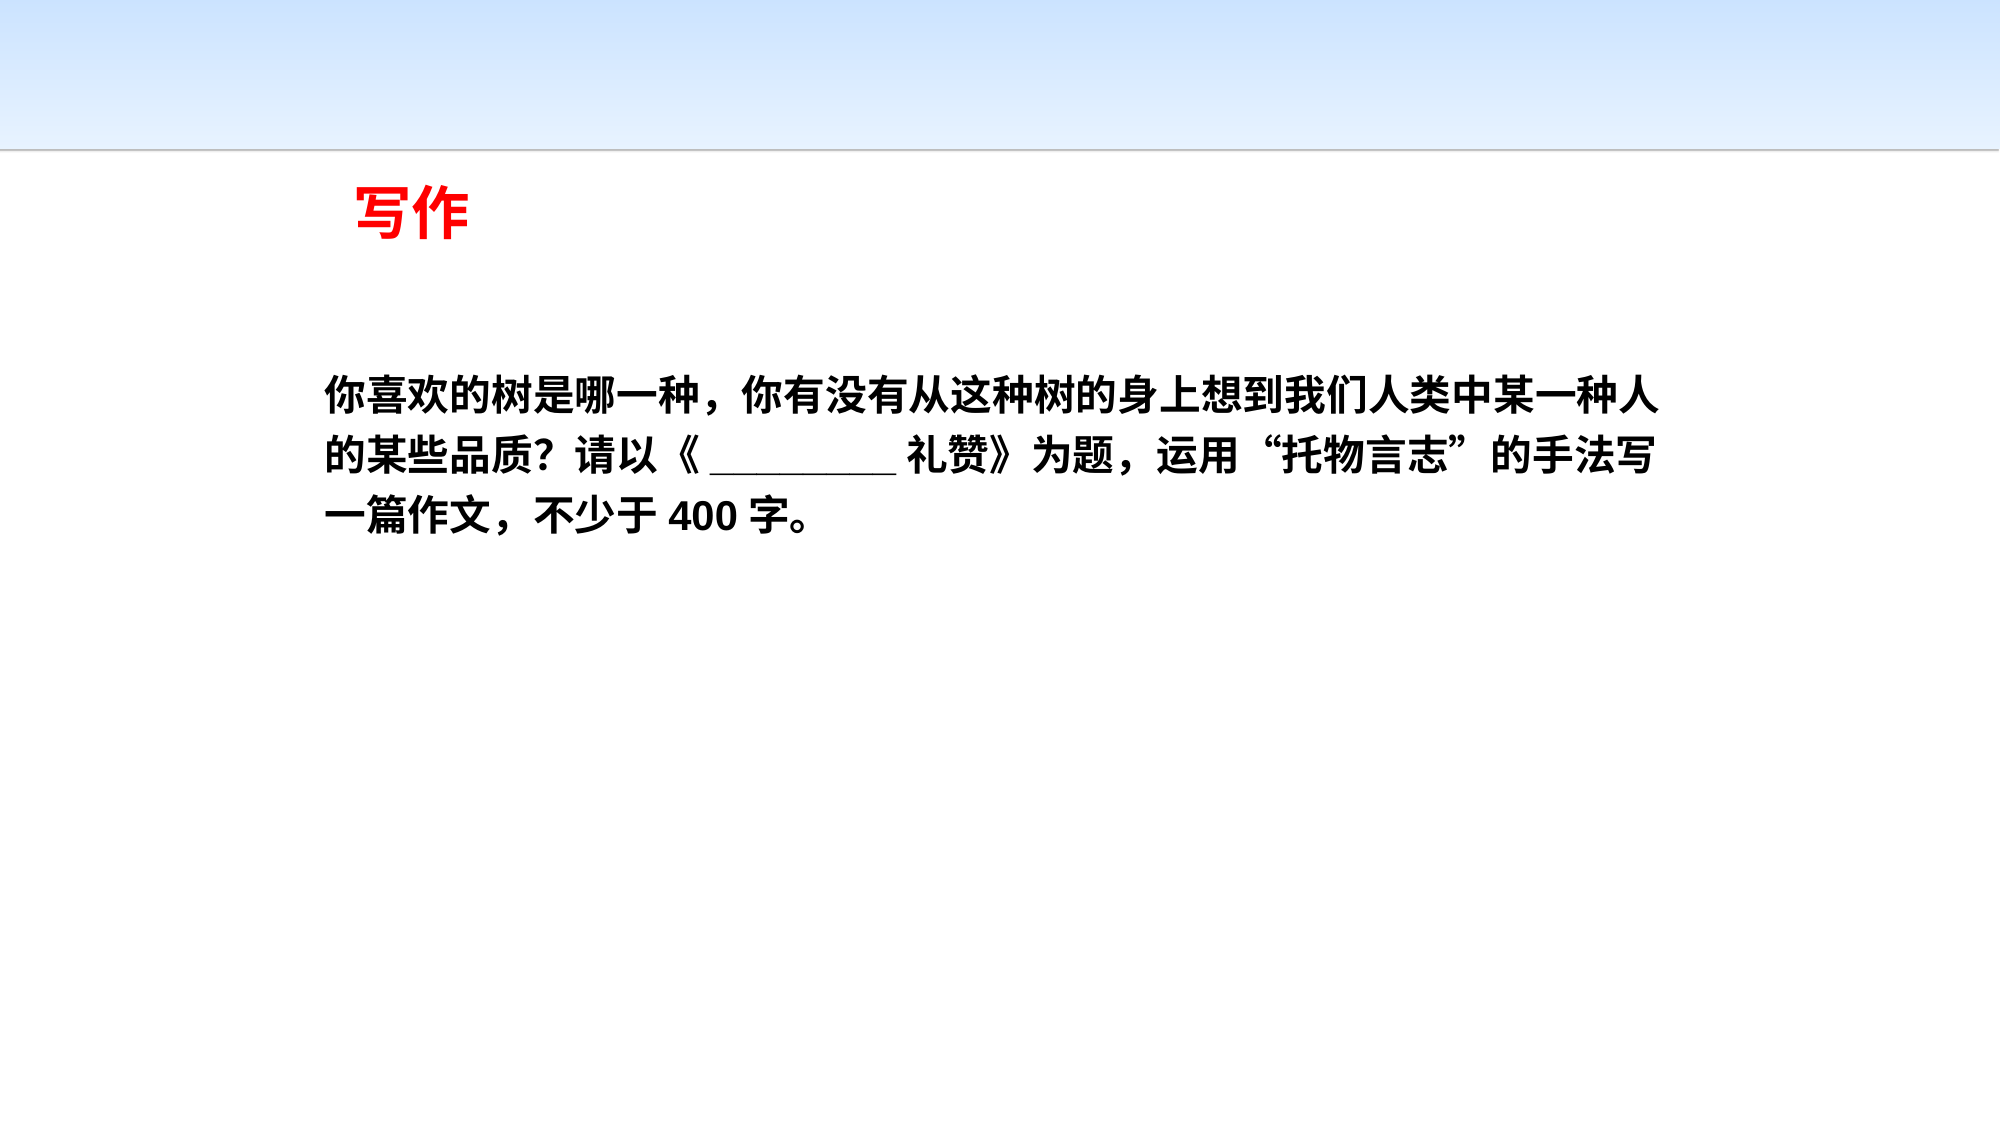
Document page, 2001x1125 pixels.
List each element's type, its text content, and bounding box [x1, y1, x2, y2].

title 写作 [338, 54, 1652, 255]
list 你喜欢的树是哪一种，你有没有从这种树的身上想到我们人类中某一种人的某些品质？请以《________礼赞》为题，运用“托物言志”的手法写一篇作文，不少于400字。 [279, 290, 1709, 1071]
